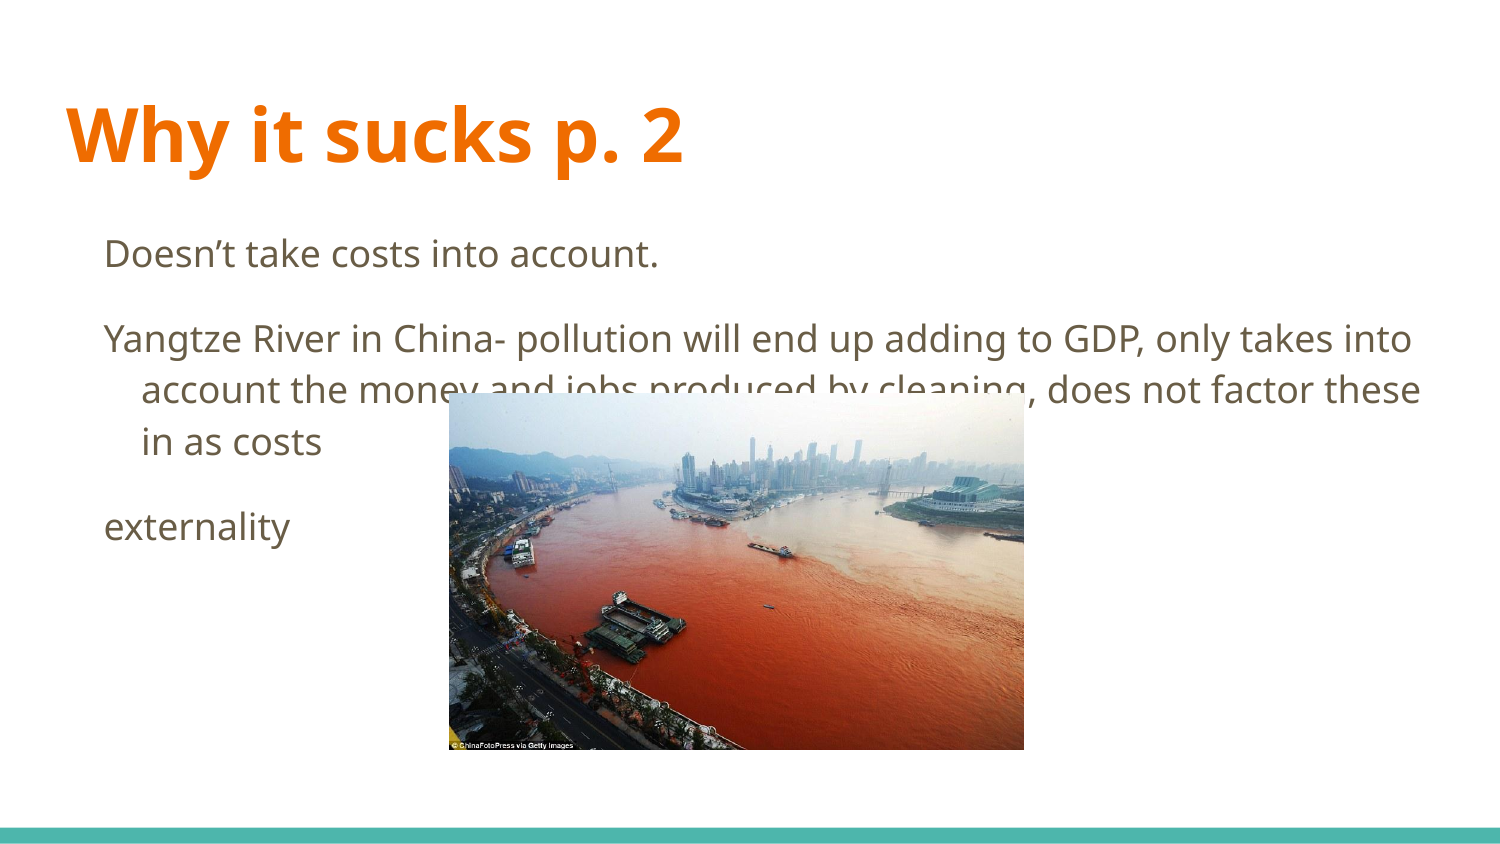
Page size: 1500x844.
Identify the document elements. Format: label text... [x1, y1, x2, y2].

picture [449, 393, 1024, 750]
title Why it sucks p. 2 [51, 72, 1449, 189]
list Doesn’t take costs into account. Yangtze River in China- pollution will end up adding to GDP, only takes into account the money and jobs produced by cleaning, does not factor these in as costs externality [51, 207, 1449, 750]
